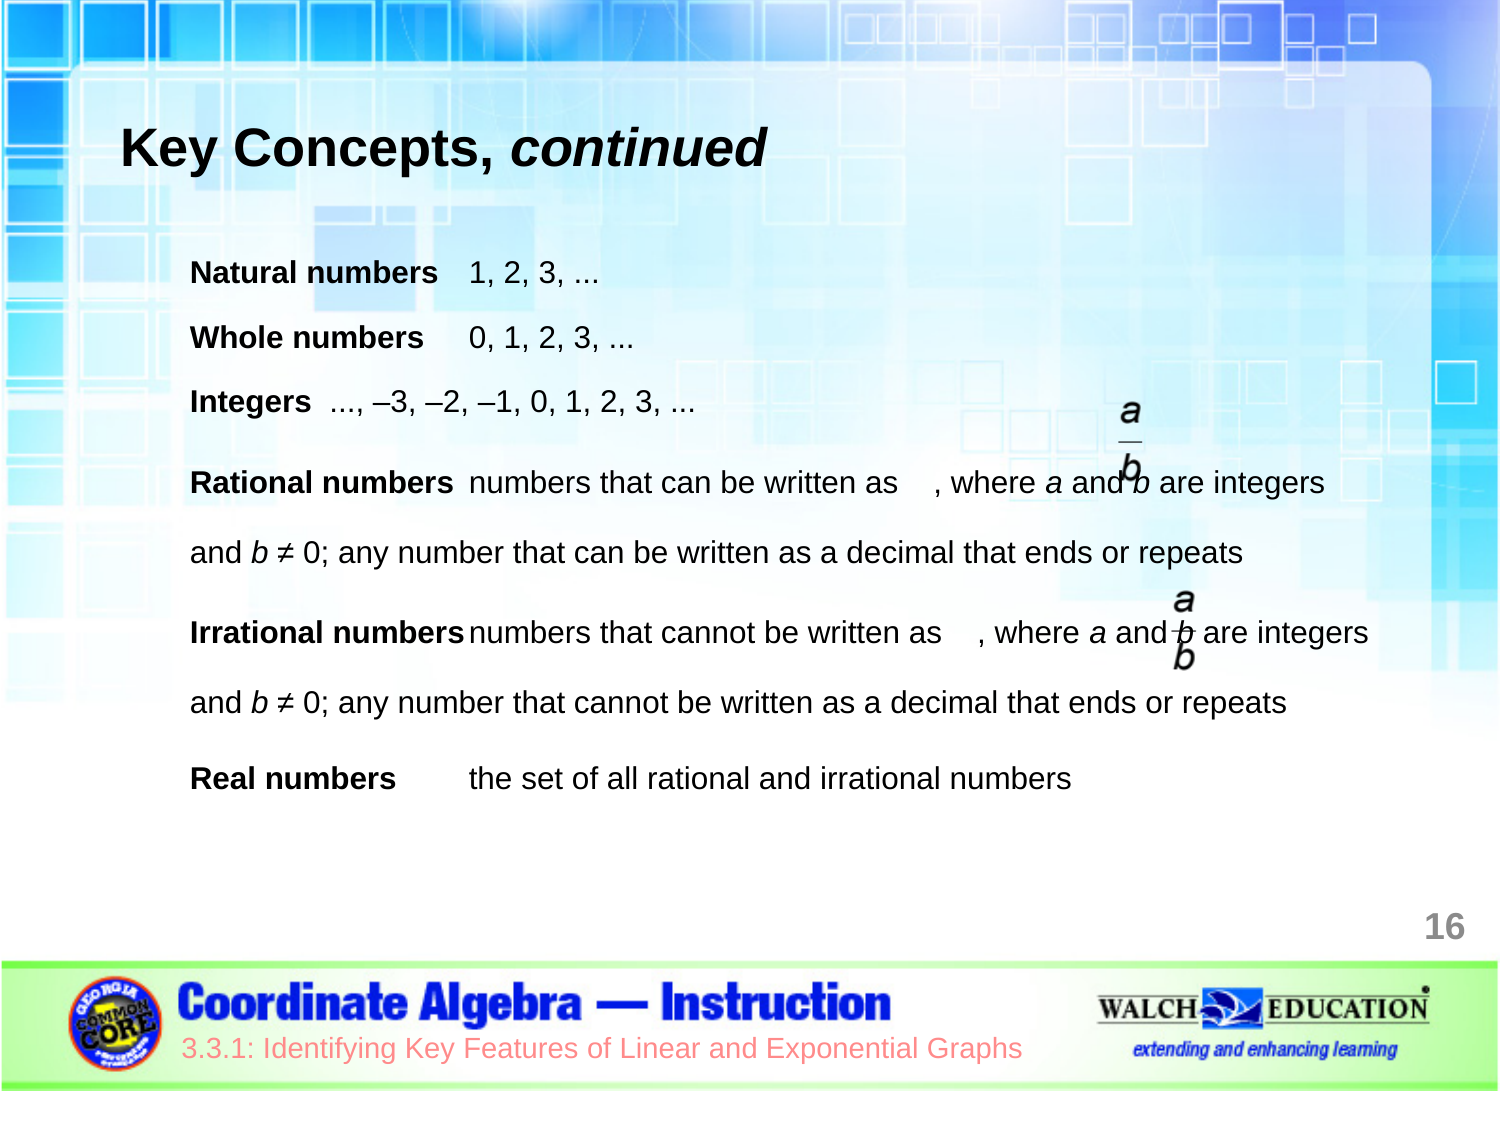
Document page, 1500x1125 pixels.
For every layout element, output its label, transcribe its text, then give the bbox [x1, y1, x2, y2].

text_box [1169, 574, 1198, 671]
slide_number 16 [1361, 901, 1481, 949]
footer 3.3.1: Identifying Key Features of Linear and Exponential Graphs [166, 1024, 1080, 1069]
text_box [1115, 385, 1144, 482]
subtitle Key Concepts, continued Natural numbers 1, 2, 3, ... Whole numbers 0, 1, 2, 3, ... Integers ..., –3, –2, –1, 0, 1, 2, 3, ... Rational numbers numbers that can be written as , where a and b are integers and b ≠ 0; any number that can be written as a decimal that ends or repeats Irrational numbers numbers that cannot be written as , where a and b are integers and b ≠ 0; any number that cannot be written as a decimal that ends or repeats Real numbers the set of all rational and irrational numbers [105, 105, 1394, 925]
picture [1, 0, 1500, 1091]
